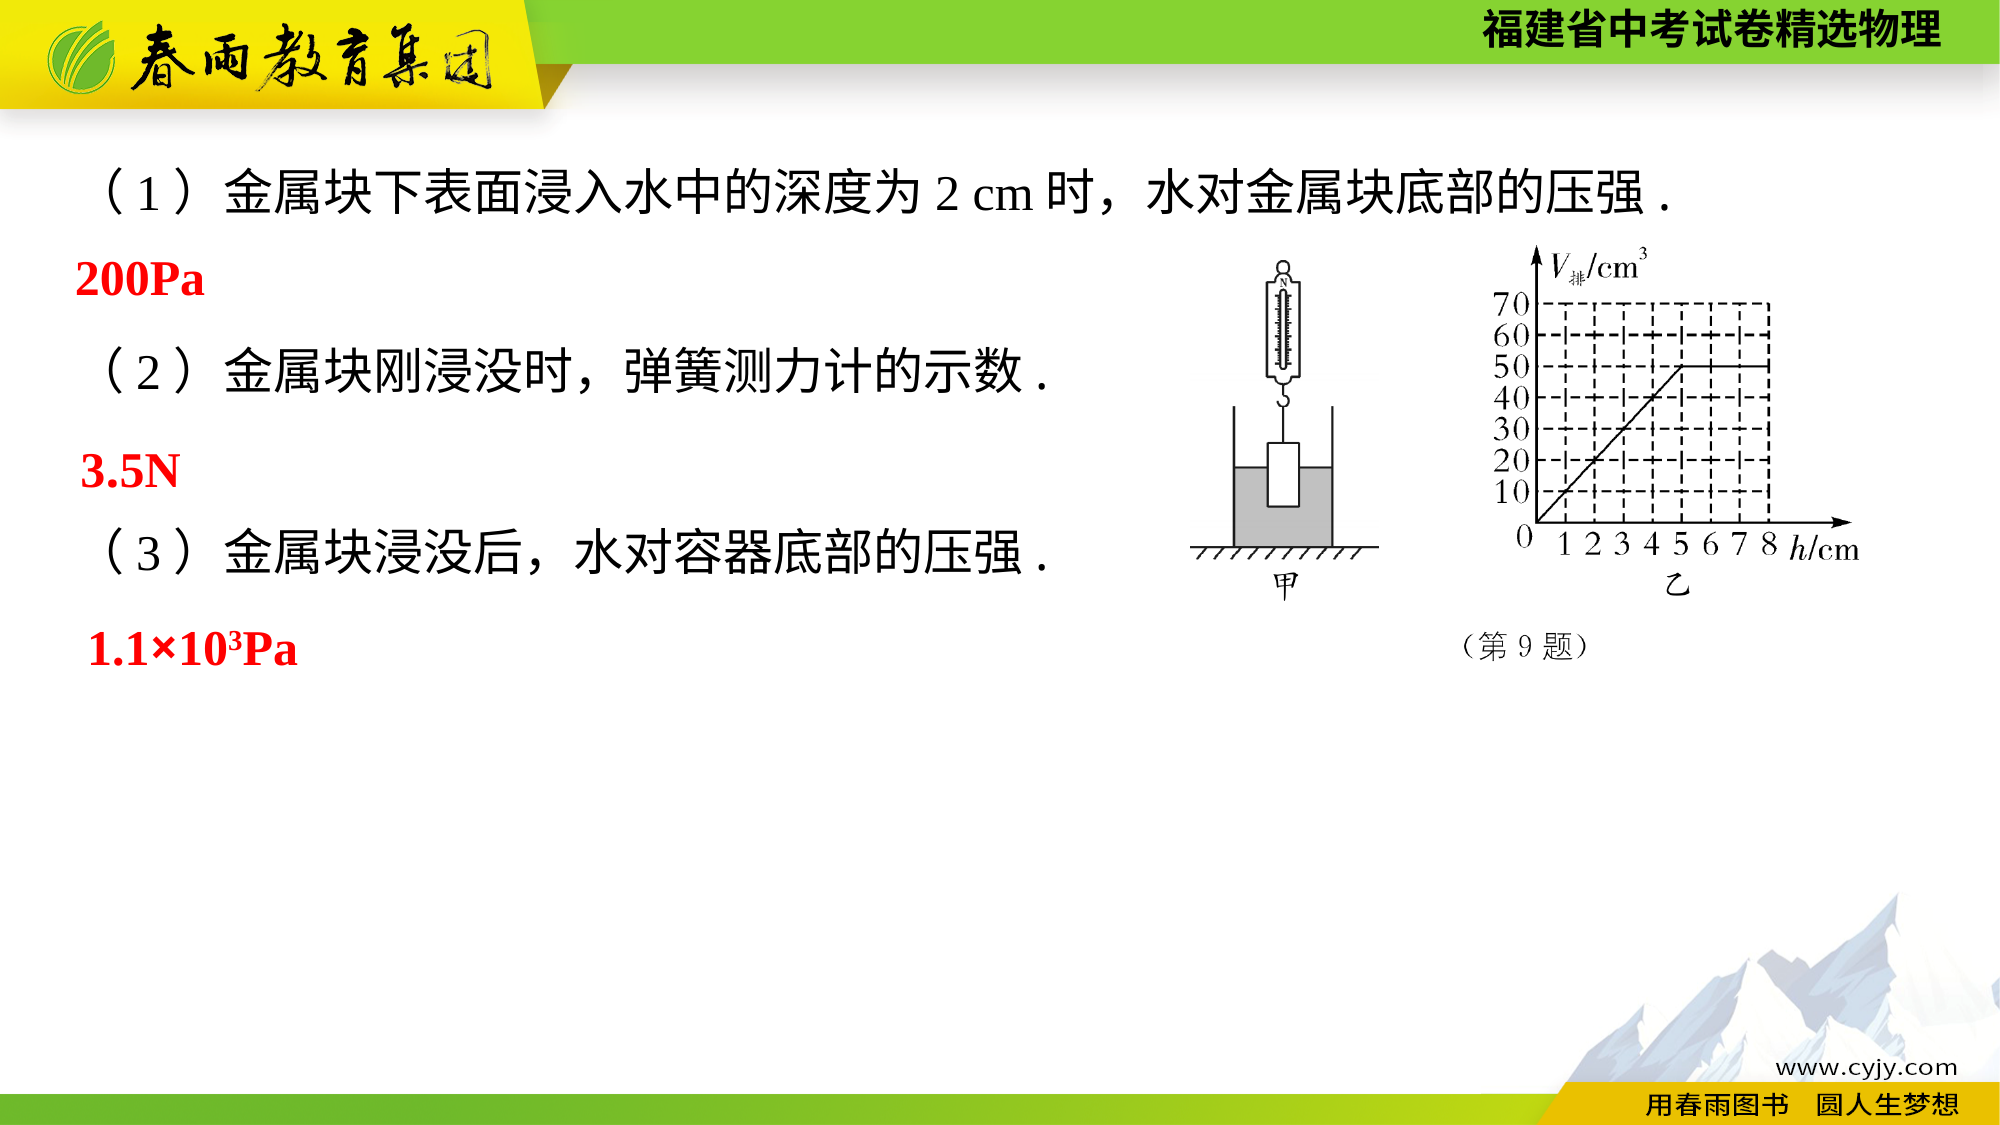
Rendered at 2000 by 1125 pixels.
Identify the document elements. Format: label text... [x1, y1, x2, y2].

text_box 3.5N [65, 399, 196, 505]
picture [0, 0, 2000, 1125]
list （1）金属块下表面浸入水中的深度为2 cm时，水对金属块底部的压强. （2）金属块刚浸没时，弹簧测力计的示数. （3）金属块浸没后，水对容器底部的压强. [59, 122, 1944, 592]
text_box 1.1×103Pa [72, 577, 314, 683]
text_box 200Pa [60, 208, 221, 313]
